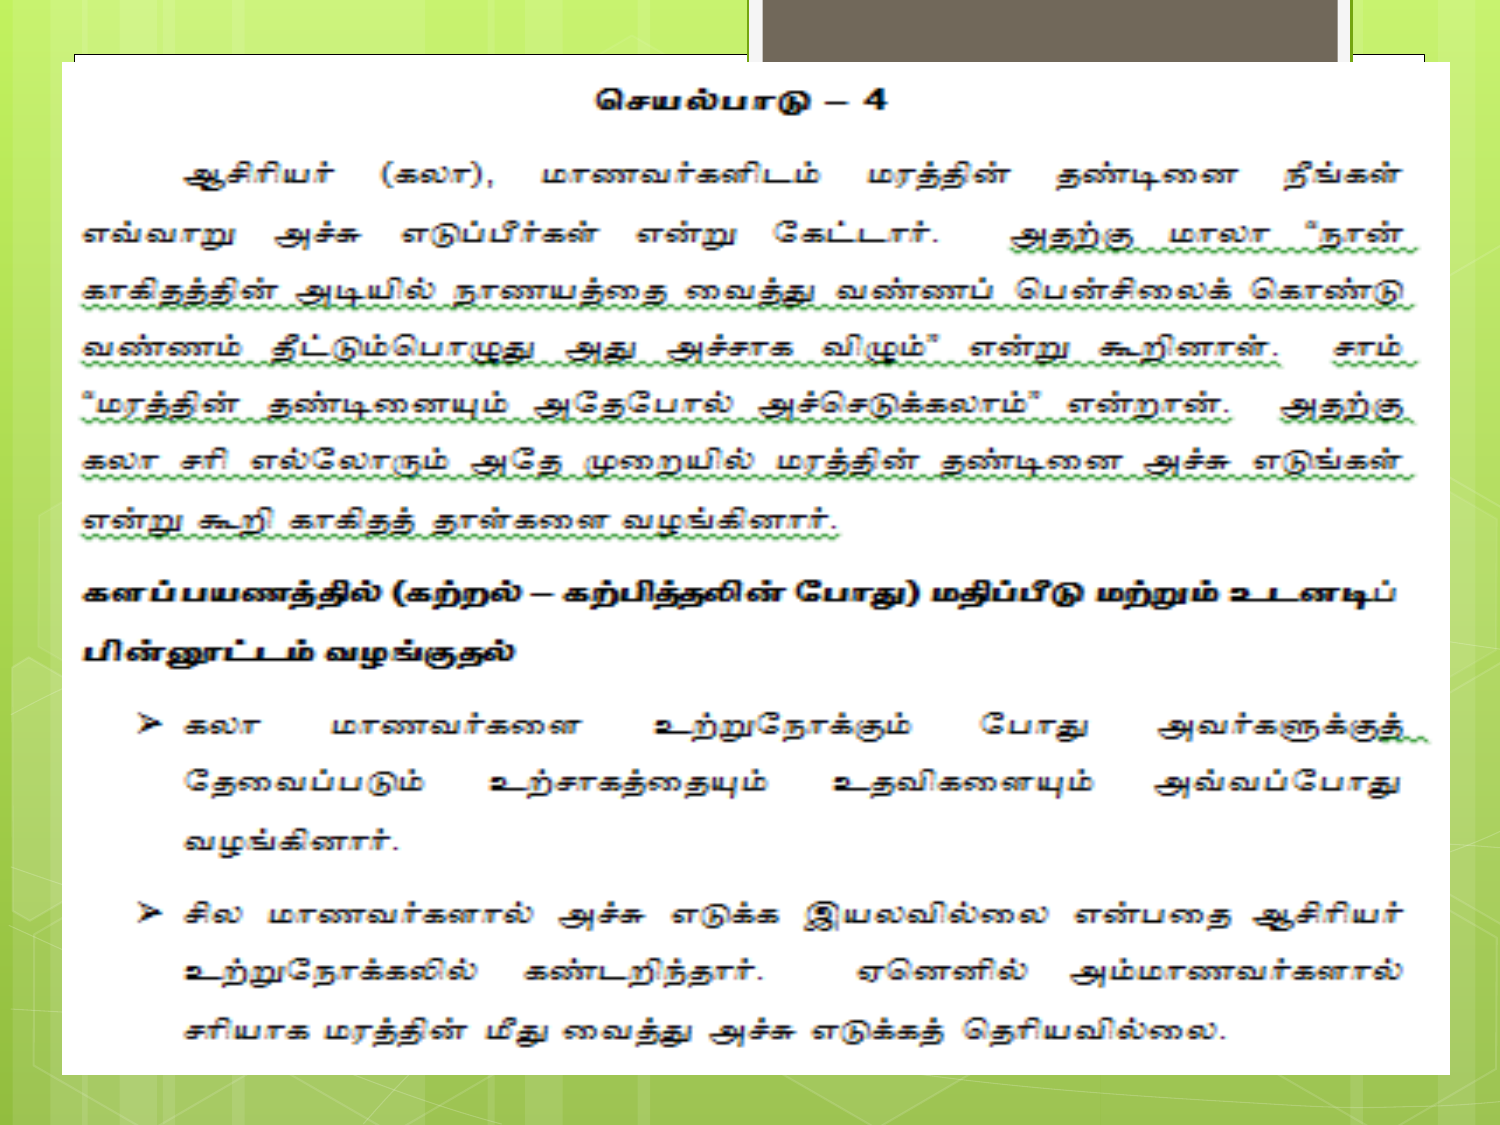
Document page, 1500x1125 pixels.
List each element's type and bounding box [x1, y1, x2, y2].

picture [62, 62, 1451, 1076]
